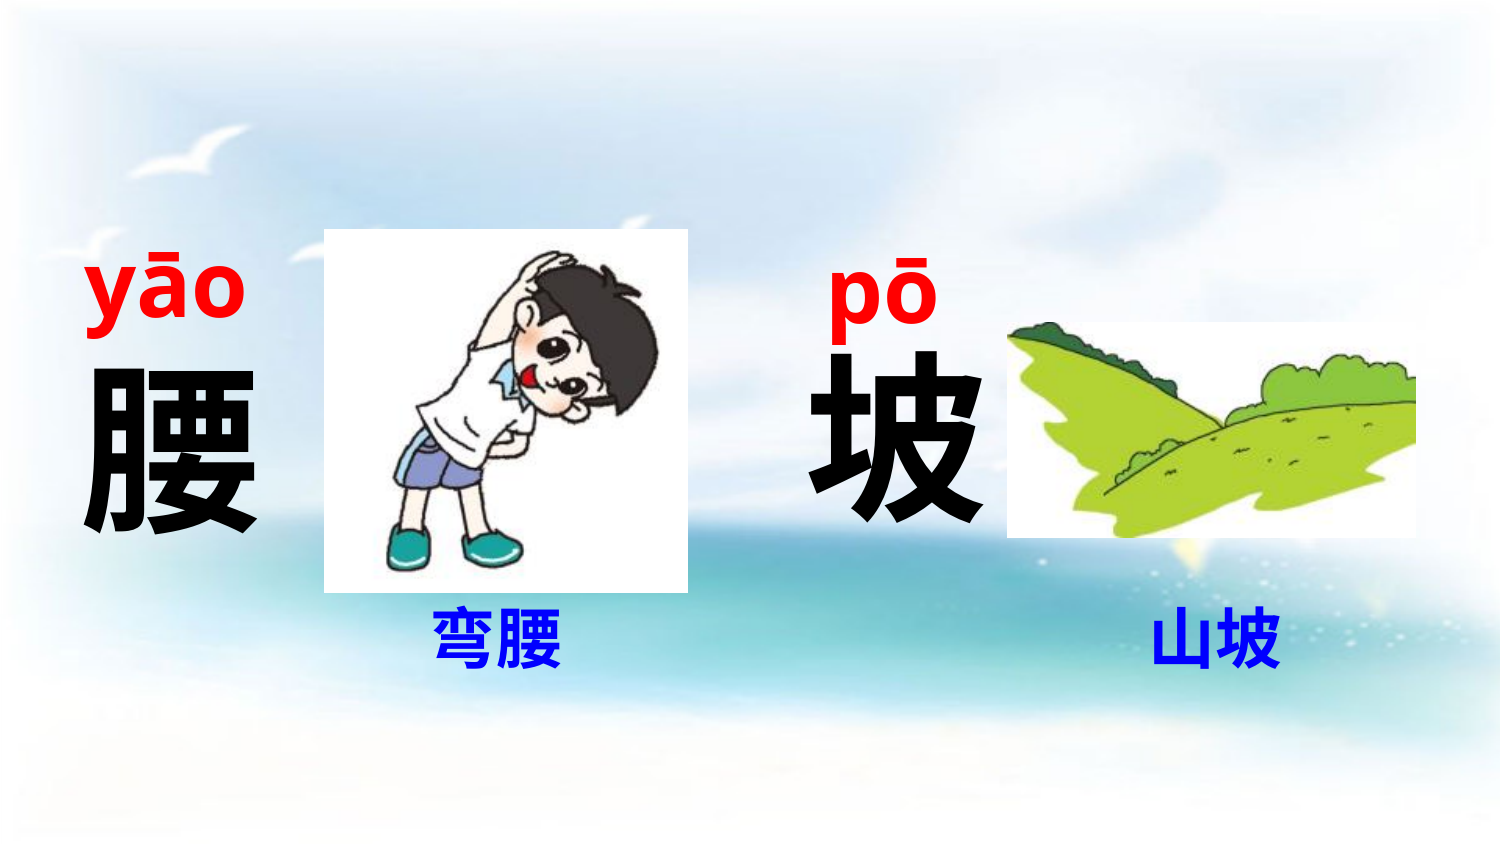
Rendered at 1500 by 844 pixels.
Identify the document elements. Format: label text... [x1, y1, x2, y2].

text_box yāo [69, 218, 264, 344]
picture [0, 0, 1500, 844]
text_box 坡 [790, 316, 1004, 551]
text_box 山坡 [1134, 589, 1377, 685]
text_box 腰 [65, 327, 279, 563]
text_box pō [810, 224, 955, 350]
text_box 弯腰 [414, 602, 582, 685]
